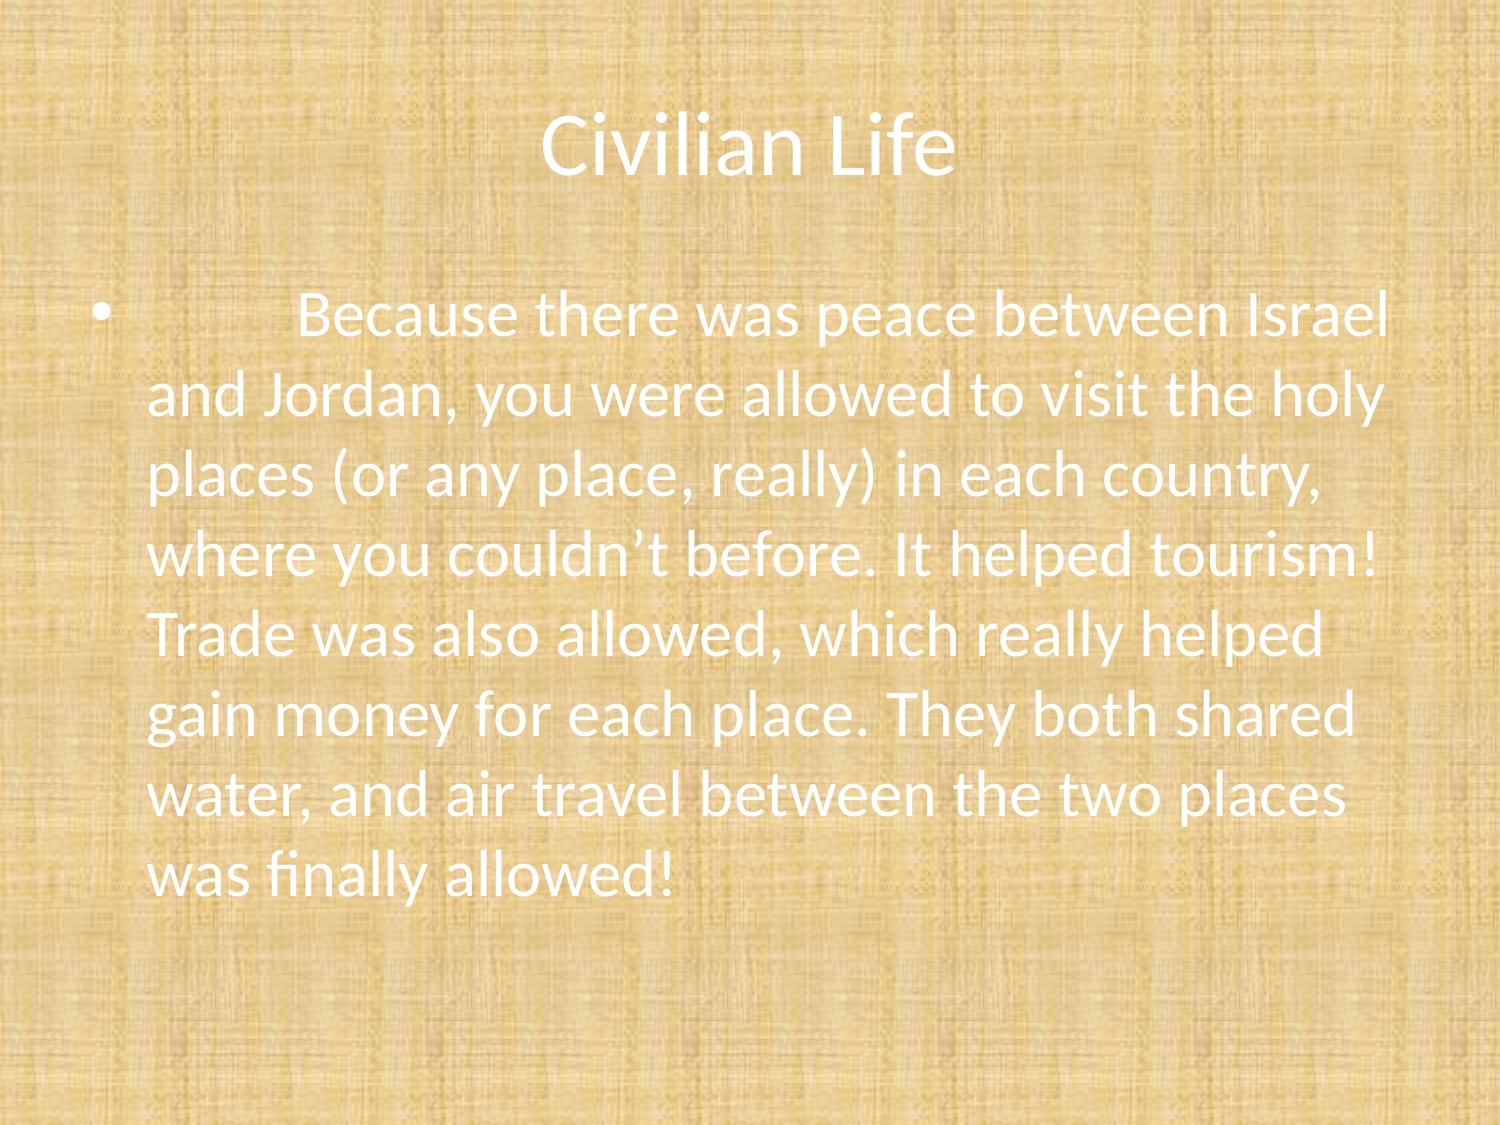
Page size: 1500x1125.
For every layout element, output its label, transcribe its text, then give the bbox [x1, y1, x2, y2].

picture [0, 0, 1500, 1125]
title Civilian Life [75, 45, 1425, 233]
list Because there was peace between Israel and Jordan, you were allowed to visit the holy places (or any place, really) in each country, where you couldn’t before. It helped tourism! Trade was also allowed, which really helped gain money for each place. They both shared water, and air travel between the two places was finally allowed! [75, 262, 1425, 1005]
